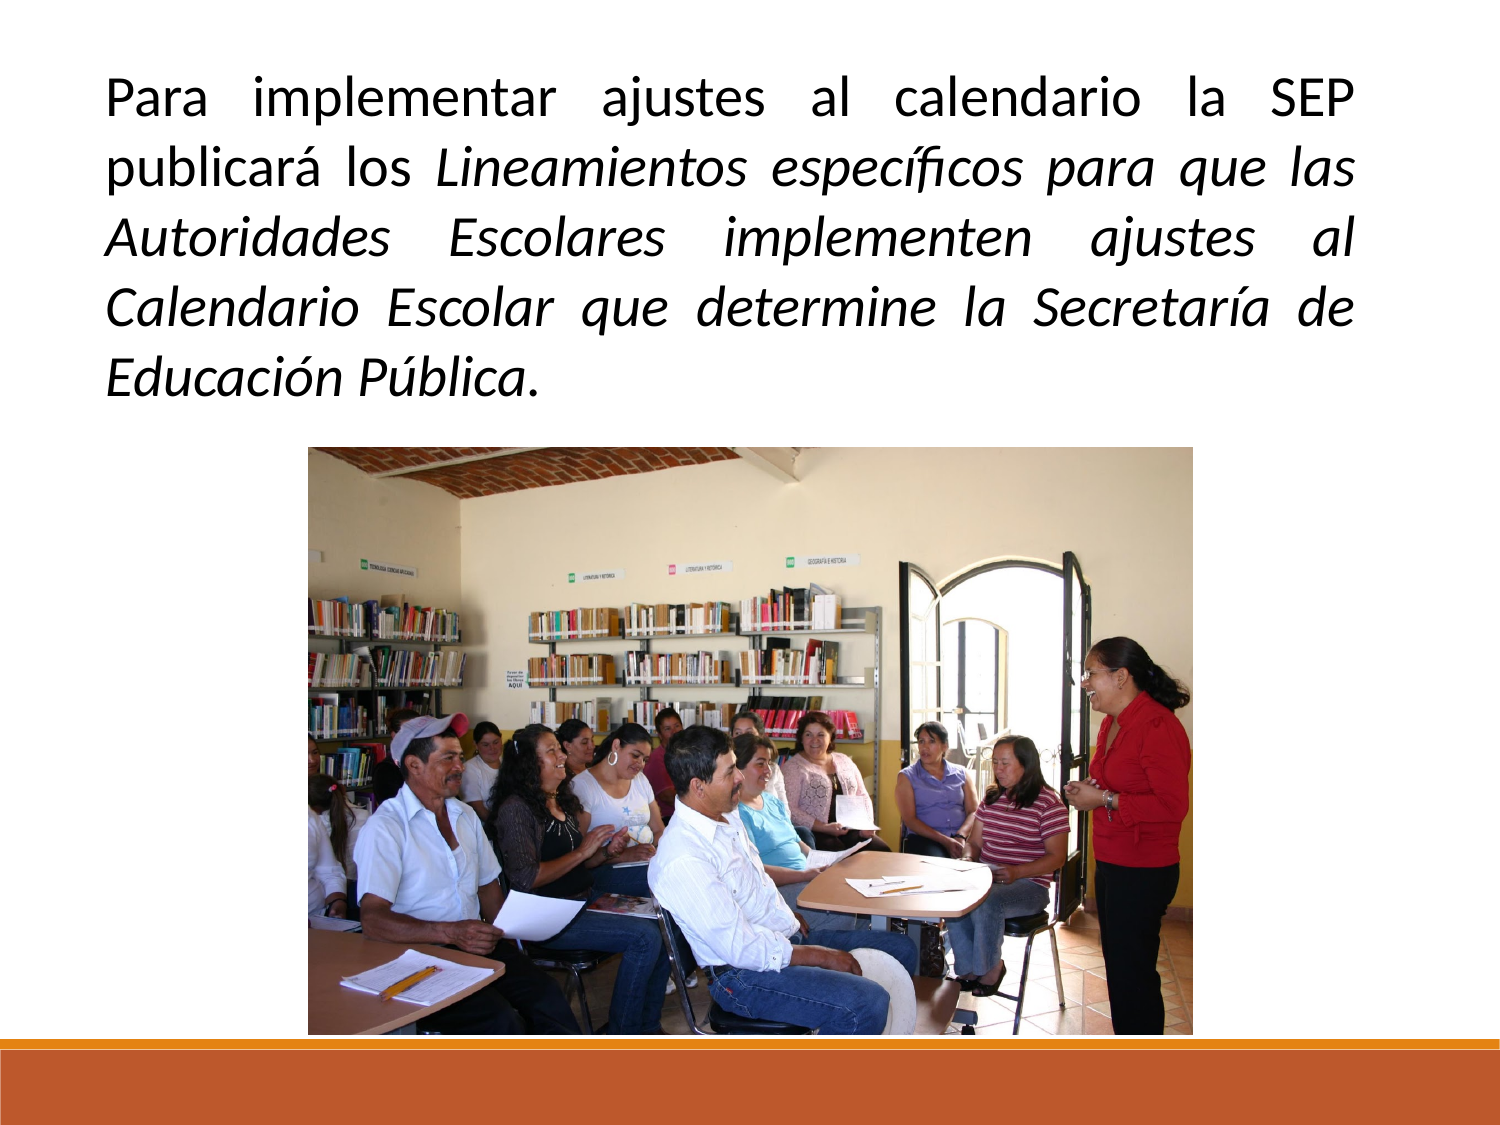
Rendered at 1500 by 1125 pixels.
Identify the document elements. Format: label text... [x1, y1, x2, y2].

text_box Para implementar ajustes al calendario la SEP publicará los Lineamientos específicos para que las Autoridades Escolares implementen ajustes al Calendario Escolar que determine la Secretaría de Educación Pública. [90, 50, 1372, 656]
picture [307, 447, 1194, 1036]
